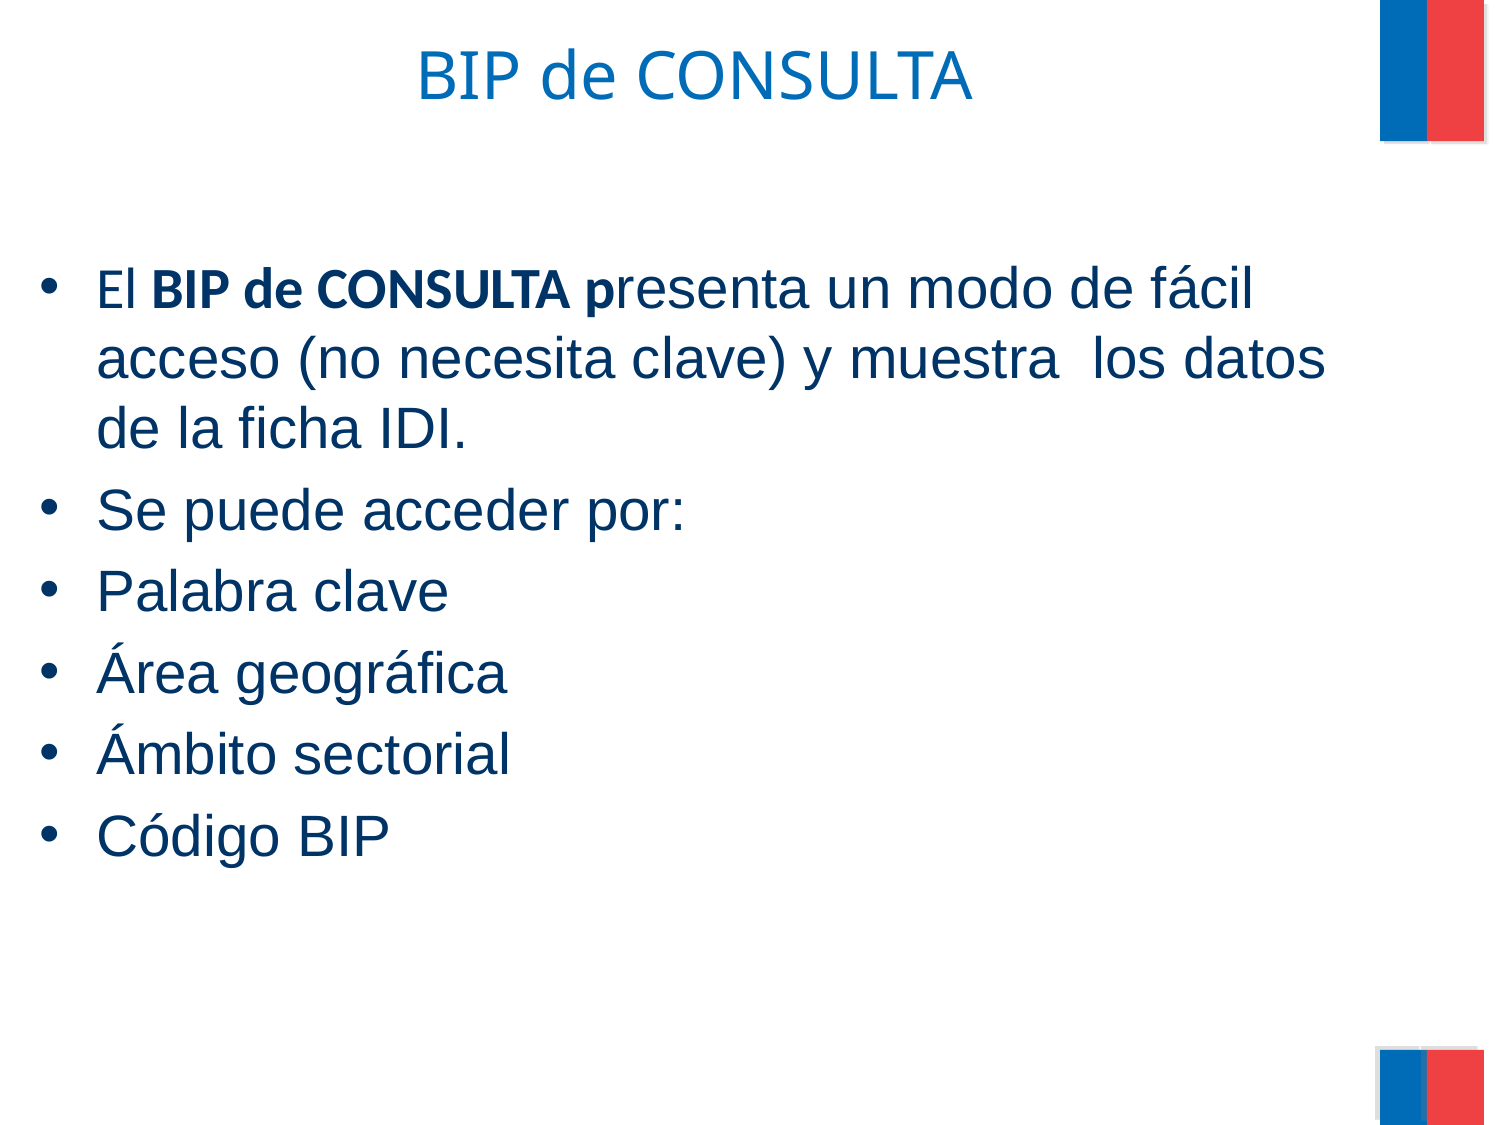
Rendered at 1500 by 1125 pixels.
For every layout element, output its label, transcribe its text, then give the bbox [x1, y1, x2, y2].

title BIP de CONSULTA [24, 24, 1365, 213]
list El BIP de CONSULTA presenta un modo de fácil acceso (no necesita clave) y muestra los datos de la ficha IDI. Se puede acceder por: Palabra clave Área geográfica Ámbito sectorial Código BIP [24, 242, 1367, 986]
